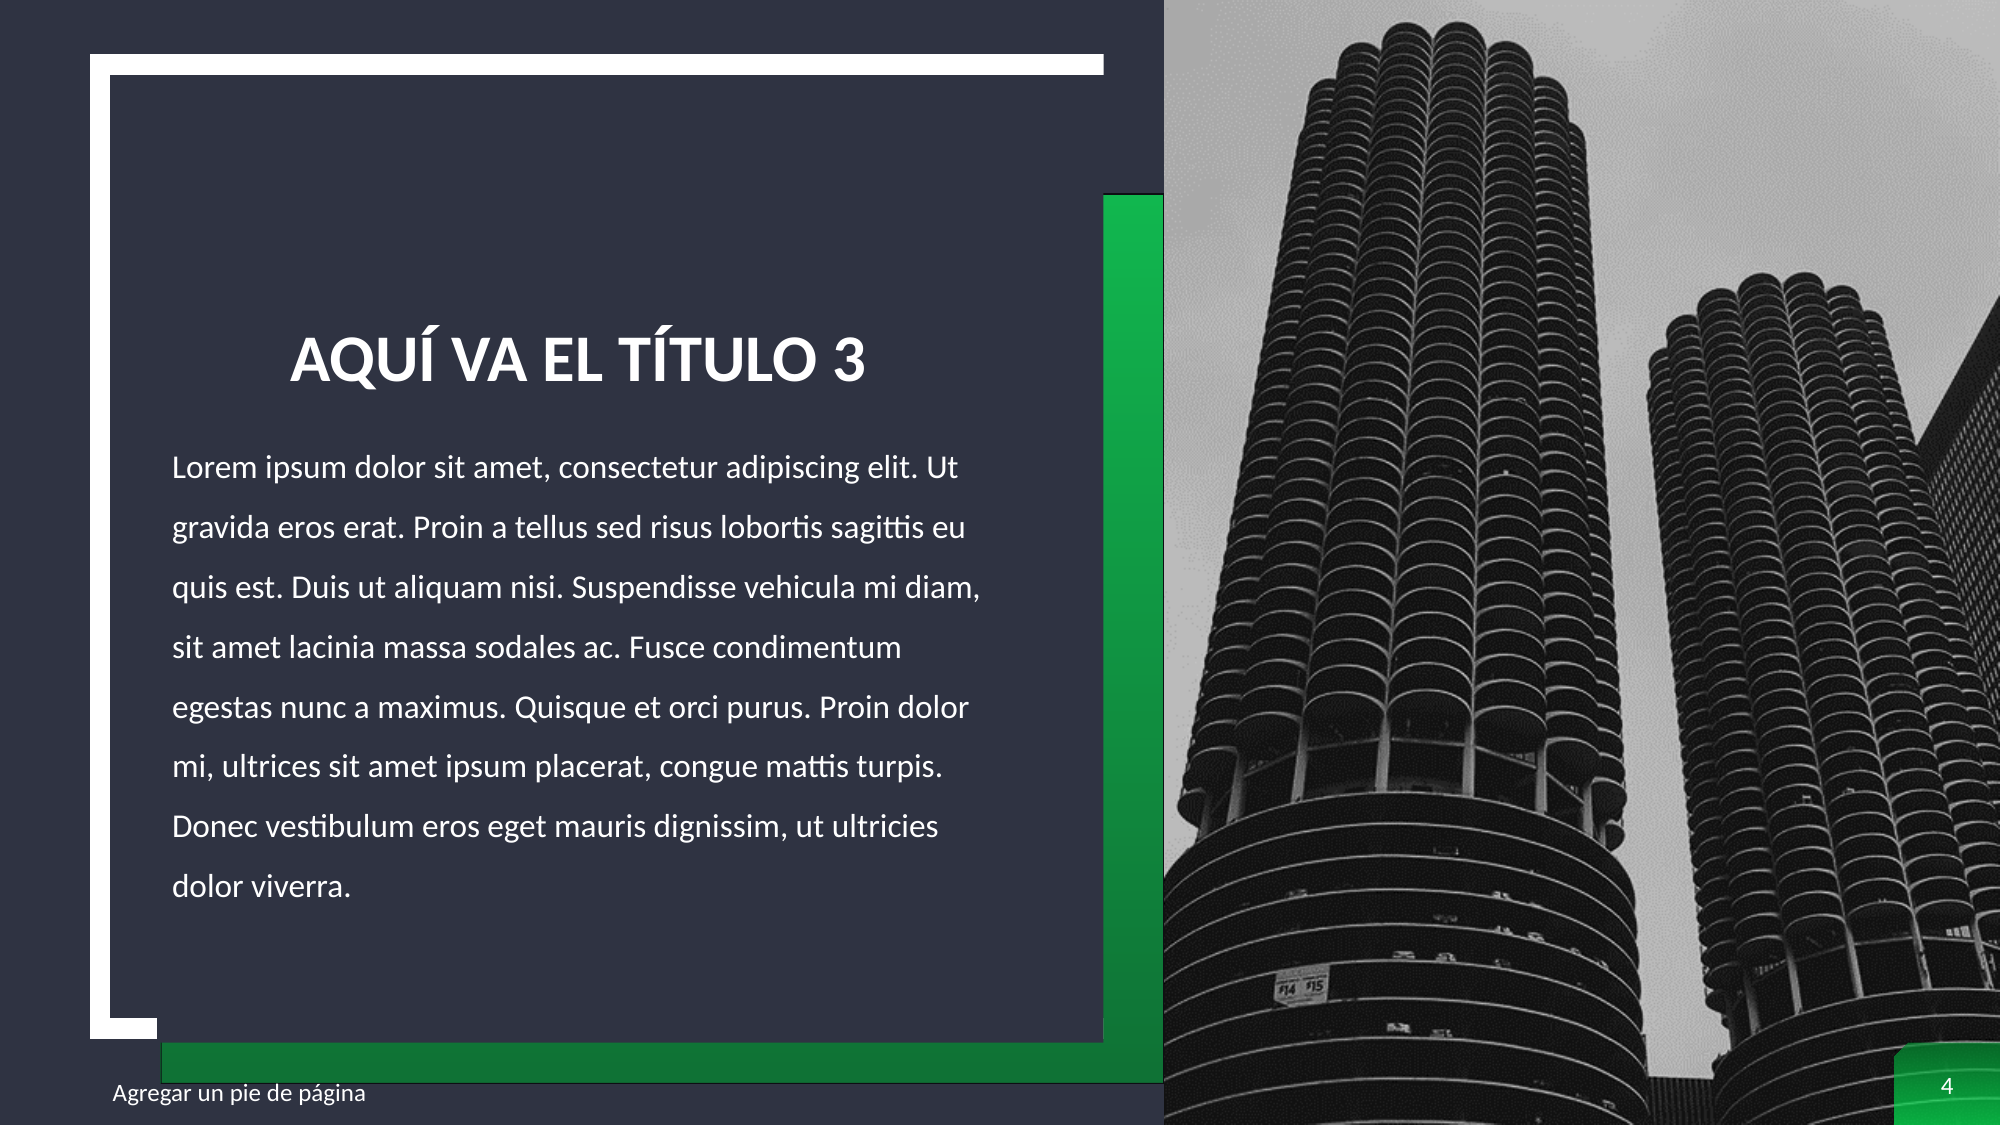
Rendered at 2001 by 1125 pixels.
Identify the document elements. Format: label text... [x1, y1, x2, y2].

picture [1164, 0, 2000, 1125]
footer Agregar un pie de página [97, 1061, 773, 1121]
title AQUÍ VA EL TÍTULO 3 [157, 242, 1000, 404]
list Lorem ipsum dolor sit amet, consectetur adipiscing elit. Ut gravida eros erat. Proin a tellus sed risus lobortis sagittis eu quis est. Duis ut aliquam nisi. Suspendisse vehicula mi diam, sit amet lacinia massa sodales ac. Fusce condimentum egestas nunc a maximus. Quisque et orci purus. Proin dolor mi, ultrices sit amet ipsum placerat, congue mattis turpis. Donec vestibulum eros eget mauris dignissim, ut ultricies dolor viverra. [157, 417, 1000, 975]
